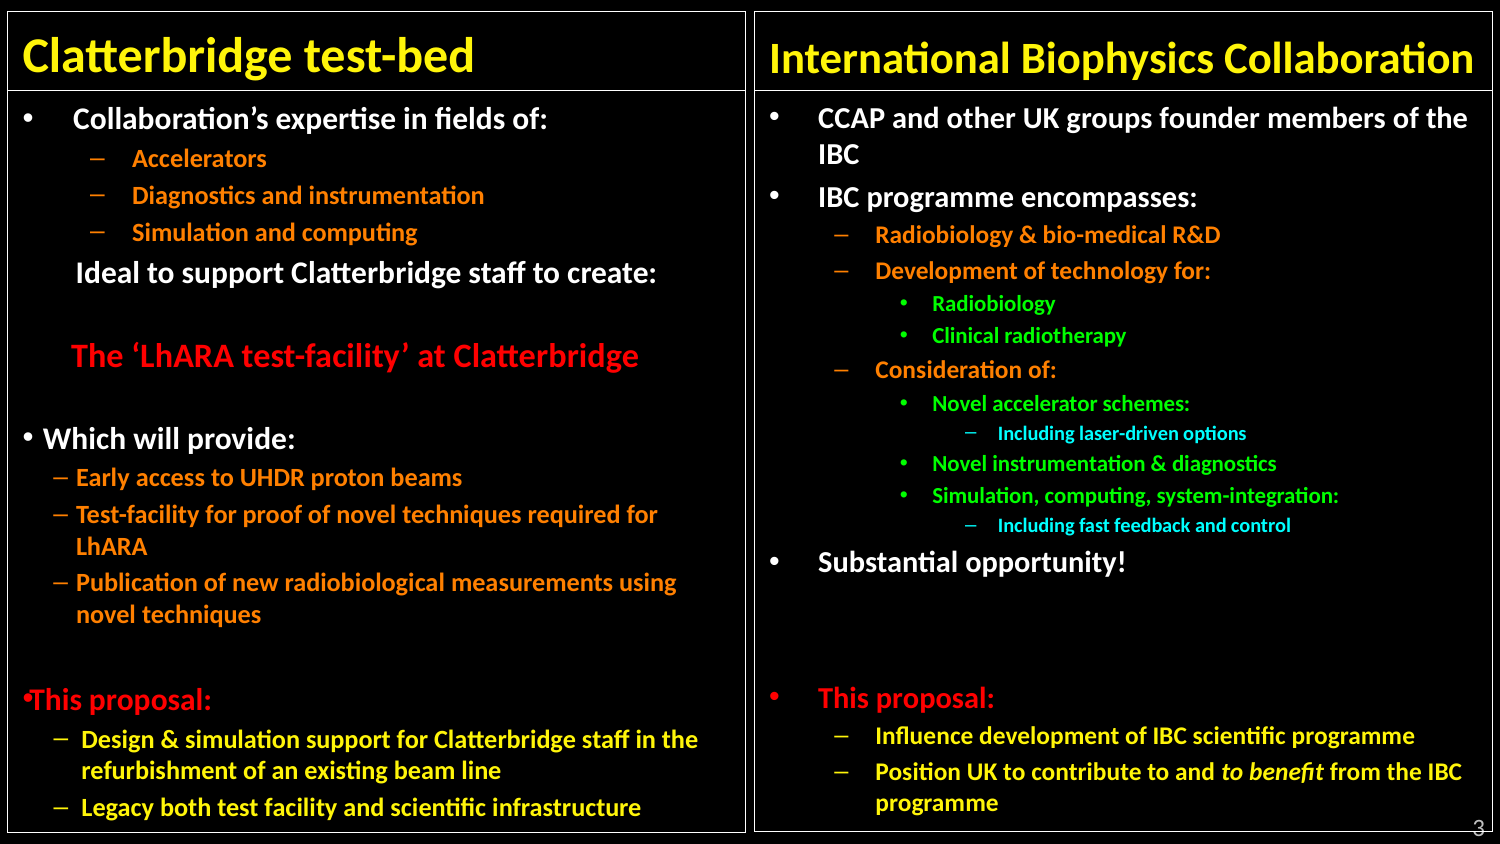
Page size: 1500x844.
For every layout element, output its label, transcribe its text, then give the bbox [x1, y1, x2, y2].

list Clatterbridge test-bed [7, 11, 746, 90]
list Collaboration’s expertise in fields of: Accelerators Diagnostics and instrumentation Simulation and computing Ideal to support Clatterbridge staff to create: The ‘LhARA test-facility’ at Clatterbridge Which will provide: Early access to UHDR proton beams Test-facility for proof of novel techniques required for LhARA Publication of new radiobiological measurements using novel techniques This proposal: Design & simulation support for Clatterbridge staff in the refurbishment of an existing beam line Legacy both test facility and scientific infrastructure [7, 90, 746, 833]
list CCAP and other UK groups founder members of the IBC IBC programme encompasses: Radiobiology & bio-medical R&D Development of technology for: Radiobiology Clinical radiotherapy Consideration of: Novel accelerator schemes: Including laser-driven options Novel instrumentation & diagnostics Simulation, computing, system-integration: Including fast feedback and control Substantial opportunity! This proposal: Influence development of IBC scientific programme Position UK to contribute to and to benefit from the IBC programme [754, 90, 1493, 832]
list International Biophysics Collaboration [754, 11, 1493, 90]
slide_number 3 [1149, 808, 1500, 844]
